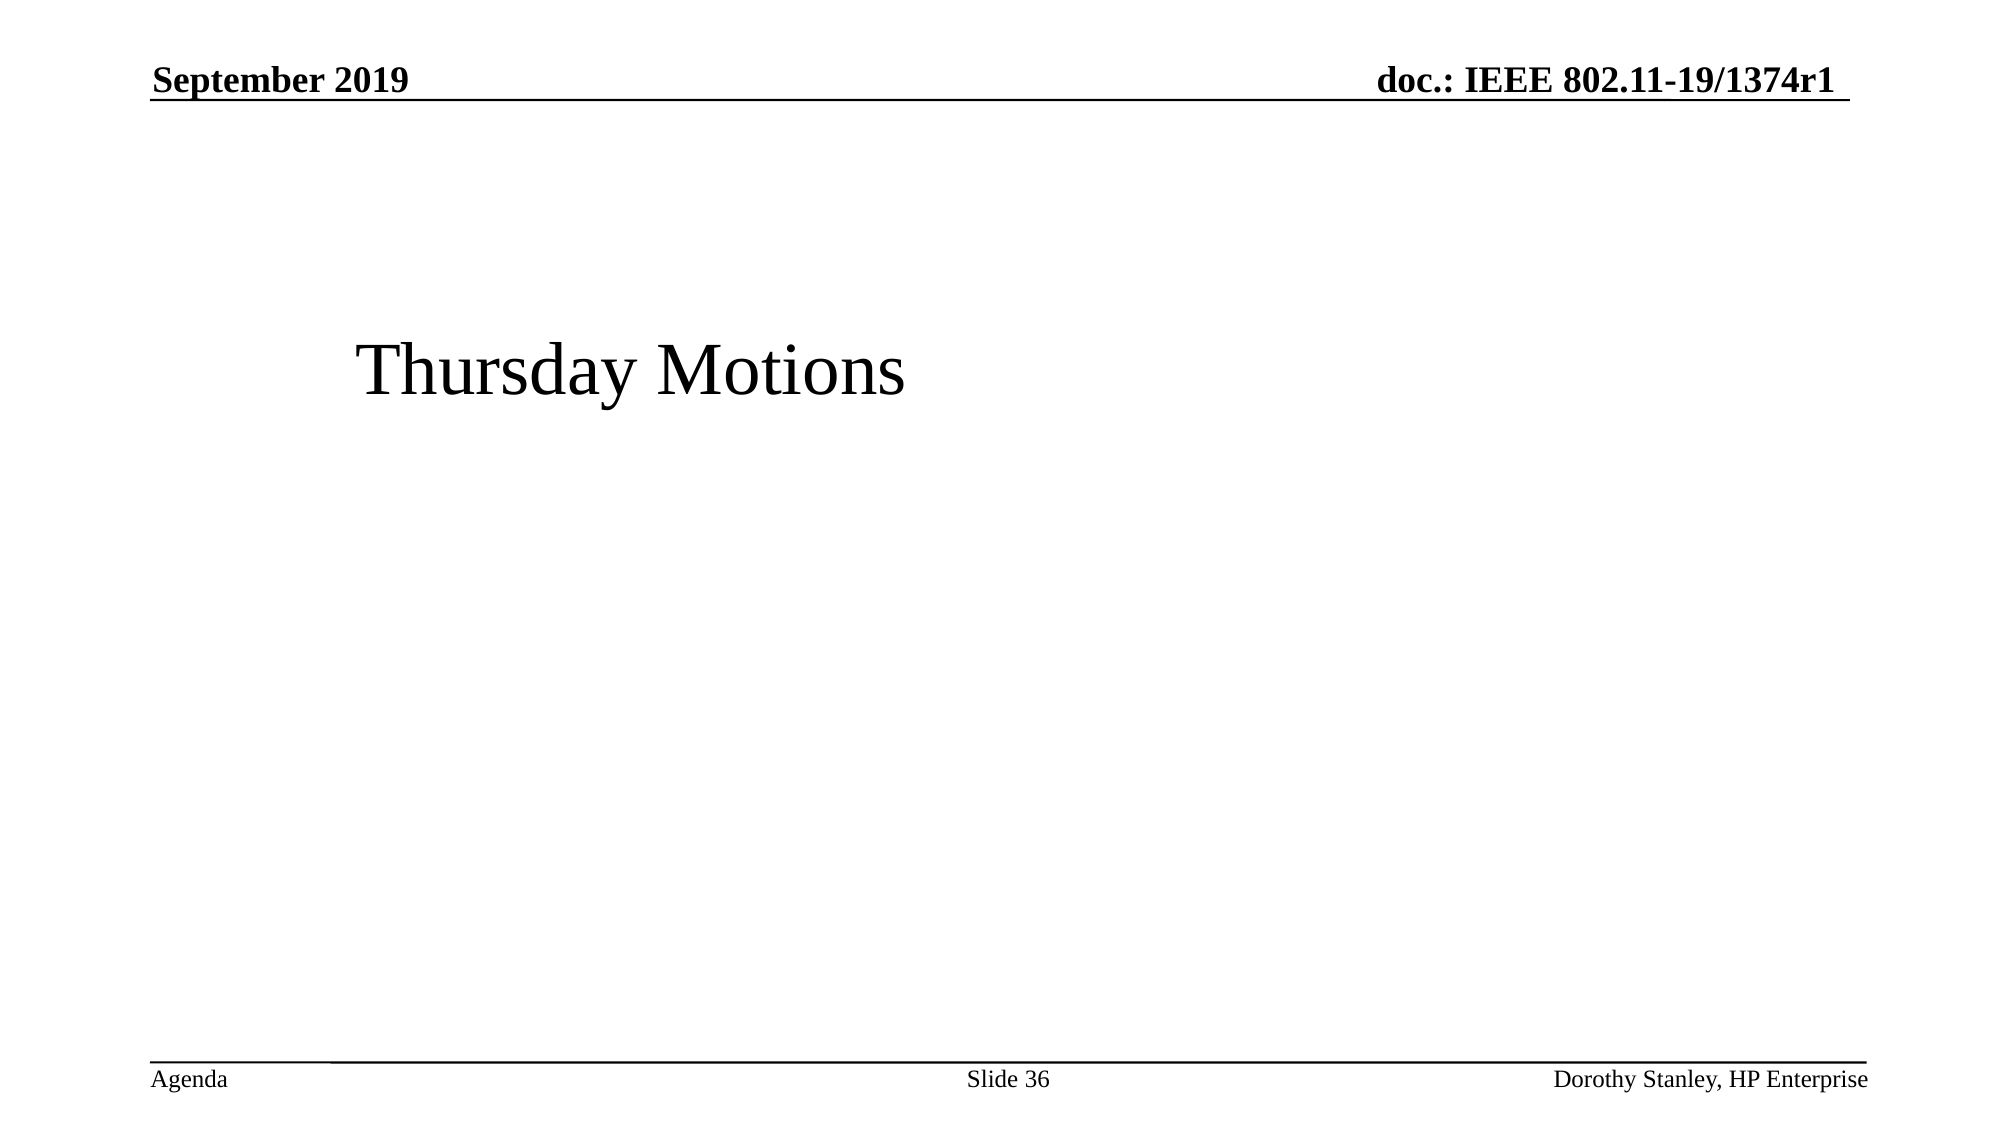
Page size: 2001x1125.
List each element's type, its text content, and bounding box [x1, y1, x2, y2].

text_box Thursday Motions [340, 312, 923, 418]
footer Dorothy Stanley, HP Enterprise [1549, 1062, 1869, 1093]
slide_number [152, 54, 567, 100]
slide_number Slide 36 [964, 1062, 1053, 1093]
